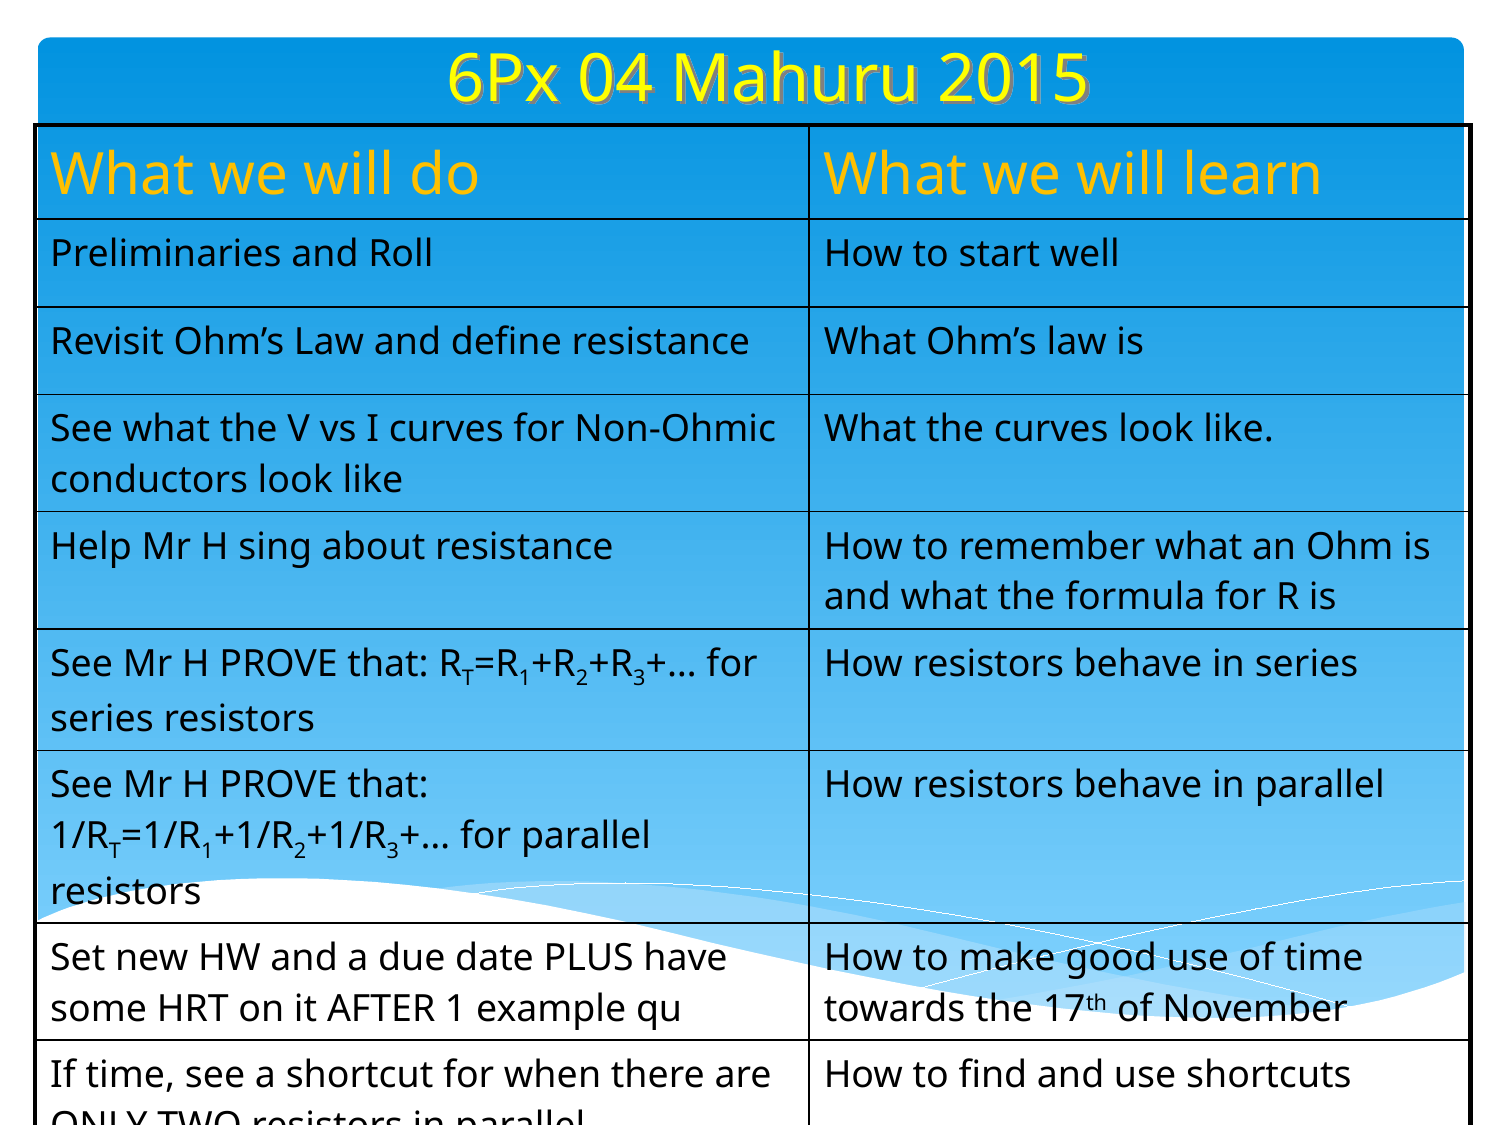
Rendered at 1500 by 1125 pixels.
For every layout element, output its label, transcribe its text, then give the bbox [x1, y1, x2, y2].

table_cell How to start well [810, 220, 1468, 306]
table_cell Set new HW and a due date PLUS have some HRT on it AFTER 1 example qu [37, 924, 808, 1039]
table_cell How to make good use of time towards the 17th of November [810, 924, 1468, 1039]
table_cell See what the V vs I curves for Non-Ohmic conductors look like [37, 395, 808, 511]
table_cell Revisit Ohm’s Law and define resistance [37, 308, 808, 394]
table_cell How to remember what an Ohm is and what the formula for R is [810, 512, 1468, 628]
table_cell How resistors behave in series [810, 630, 1468, 750]
table_cell How to find and use shortcuts [810, 1041, 1468, 1125]
table_cell See Mr H PROVE that: 1/RT=1/R1+1/R2+1/R3+… for parallel resistors [37, 751, 808, 922]
table_cell If time, see a shortcut for when there are ONLY TWO resistors in parallel [37, 1041, 808, 1125]
table_header What we will learn [810, 127, 1468, 218]
table_cell What Ohm’s law is [810, 308, 1468, 394]
table_header What we will do [37, 127, 808, 218]
table_cell See Mr H PROVE that: RT=R1+R2+R3+… for series resistors [37, 630, 808, 750]
table_cell What the curves look like. [810, 395, 1468, 511]
table_cell Preliminaries and Roll [37, 220, 808, 306]
table_cell Help Mr H sing about resistance [37, 512, 808, 628]
table_cell How resistors behave in parallel [810, 751, 1468, 922]
text_box 6Px 04 Mahuru 2015 [162, 24, 1375, 123]
